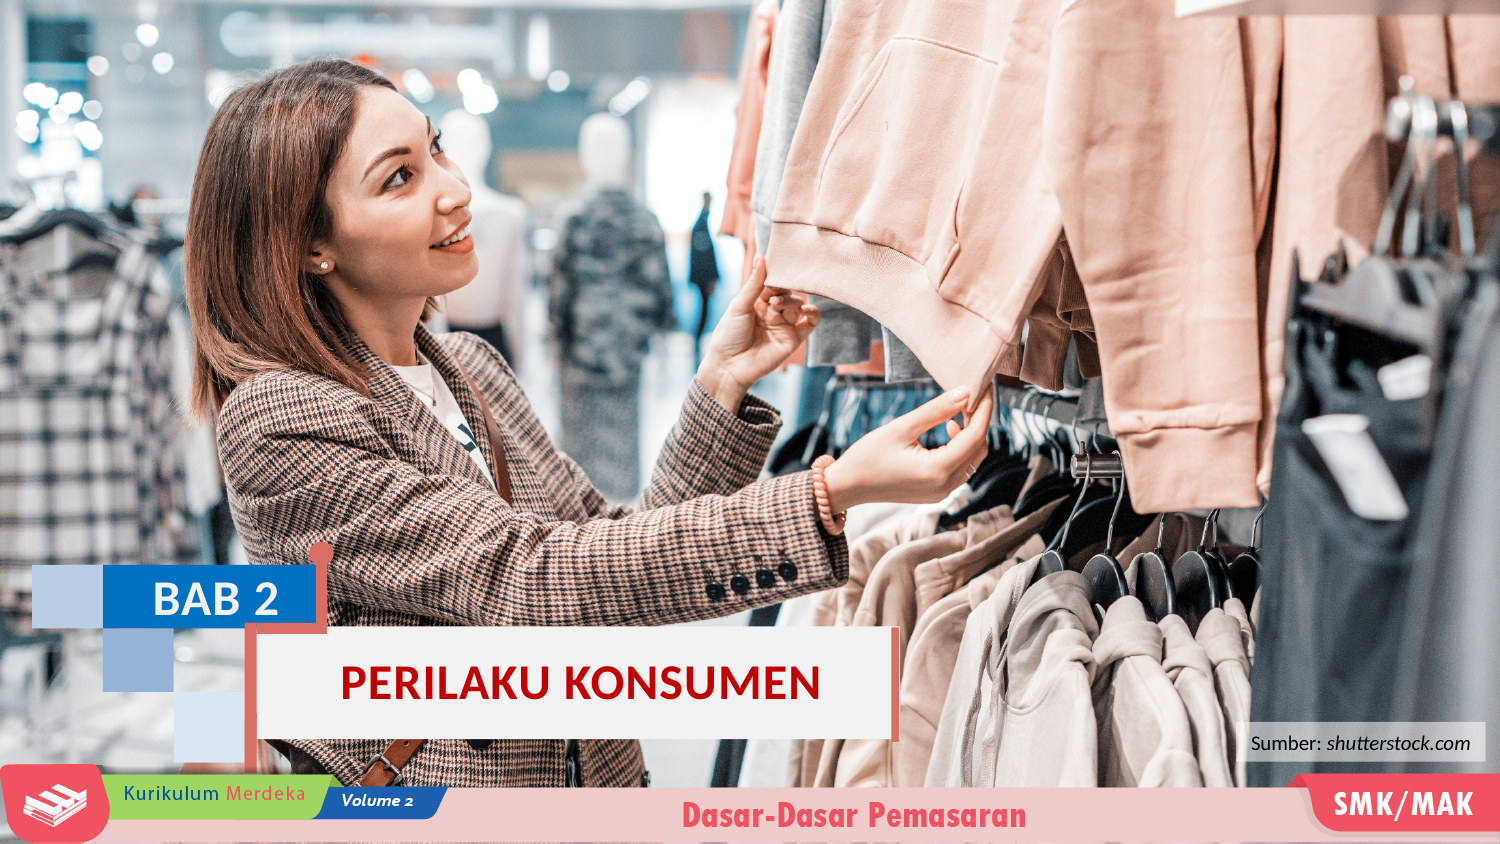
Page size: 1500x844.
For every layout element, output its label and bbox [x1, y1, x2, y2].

text_box [31, 557, 239, 763]
text_box [244, 541, 334, 763]
text_box [339, 626, 901, 743]
picture [0, 0, 1500, 844]
